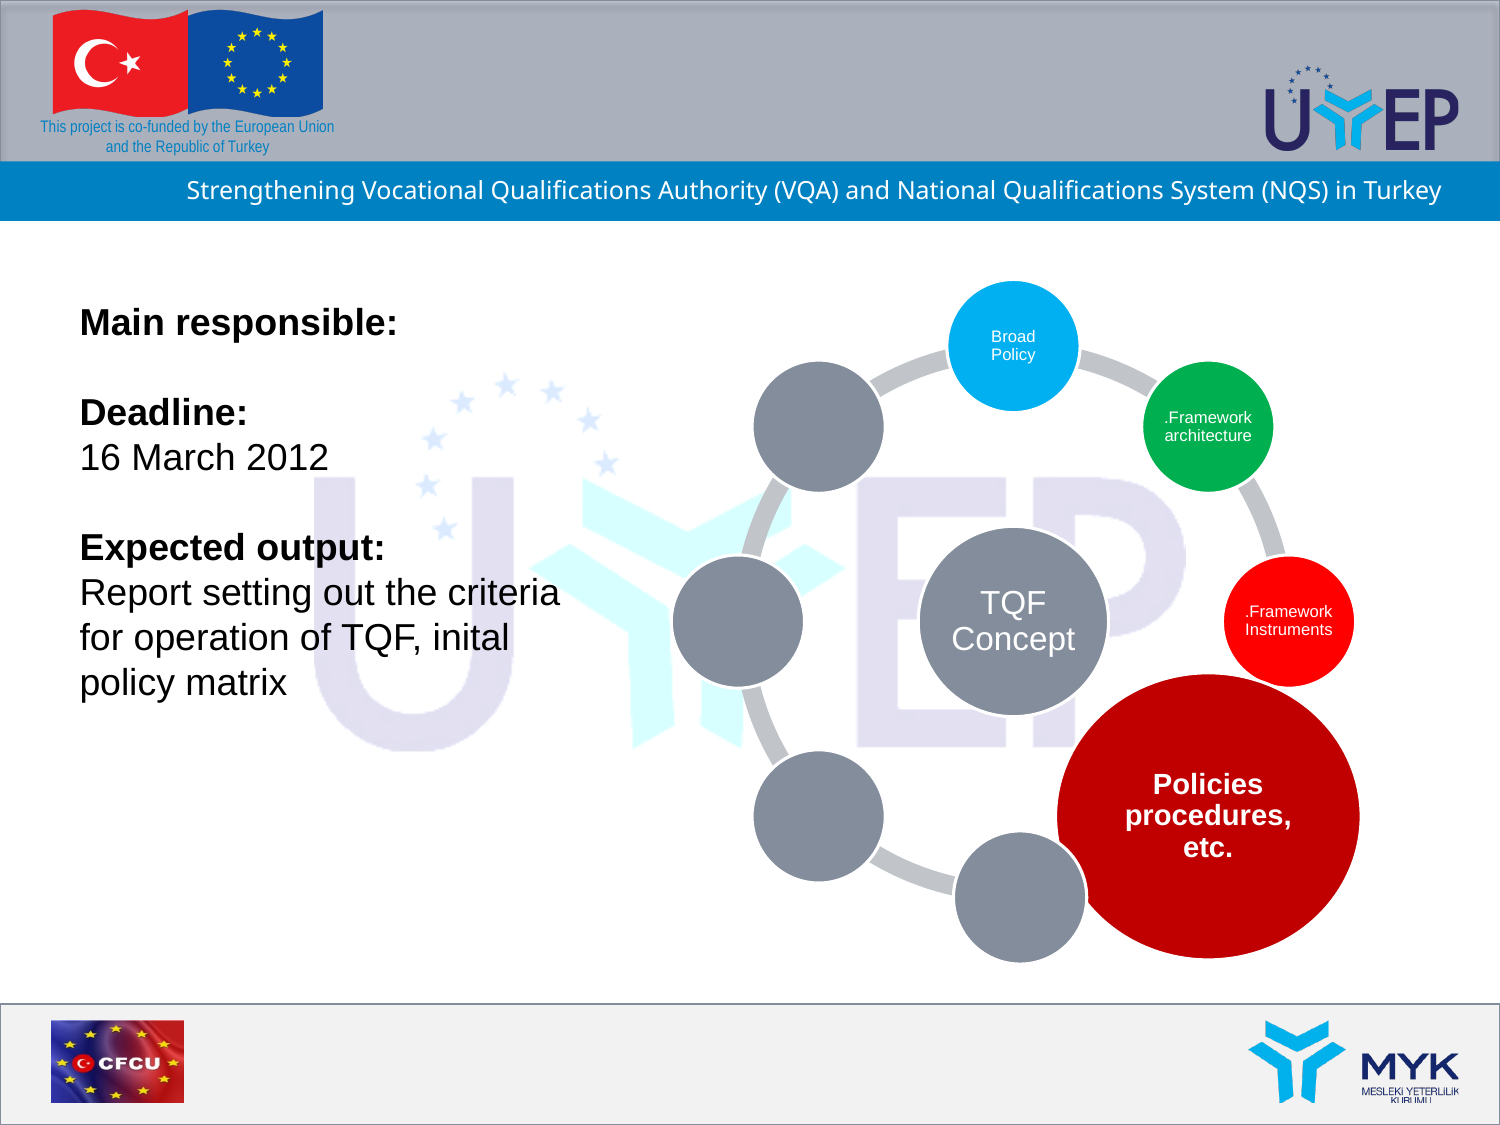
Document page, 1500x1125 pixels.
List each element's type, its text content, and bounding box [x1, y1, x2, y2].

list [595, 278, 1437, 965]
text_box Main responsible: Deadline: 16 March 2012 Expected output: Report setting out the criteria for operation of TQF, inital policy matrix [64, 290, 590, 711]
picture [51, 1020, 184, 1103]
picture [280, 123, 286, 130]
picture [49, 120, 53, 132]
